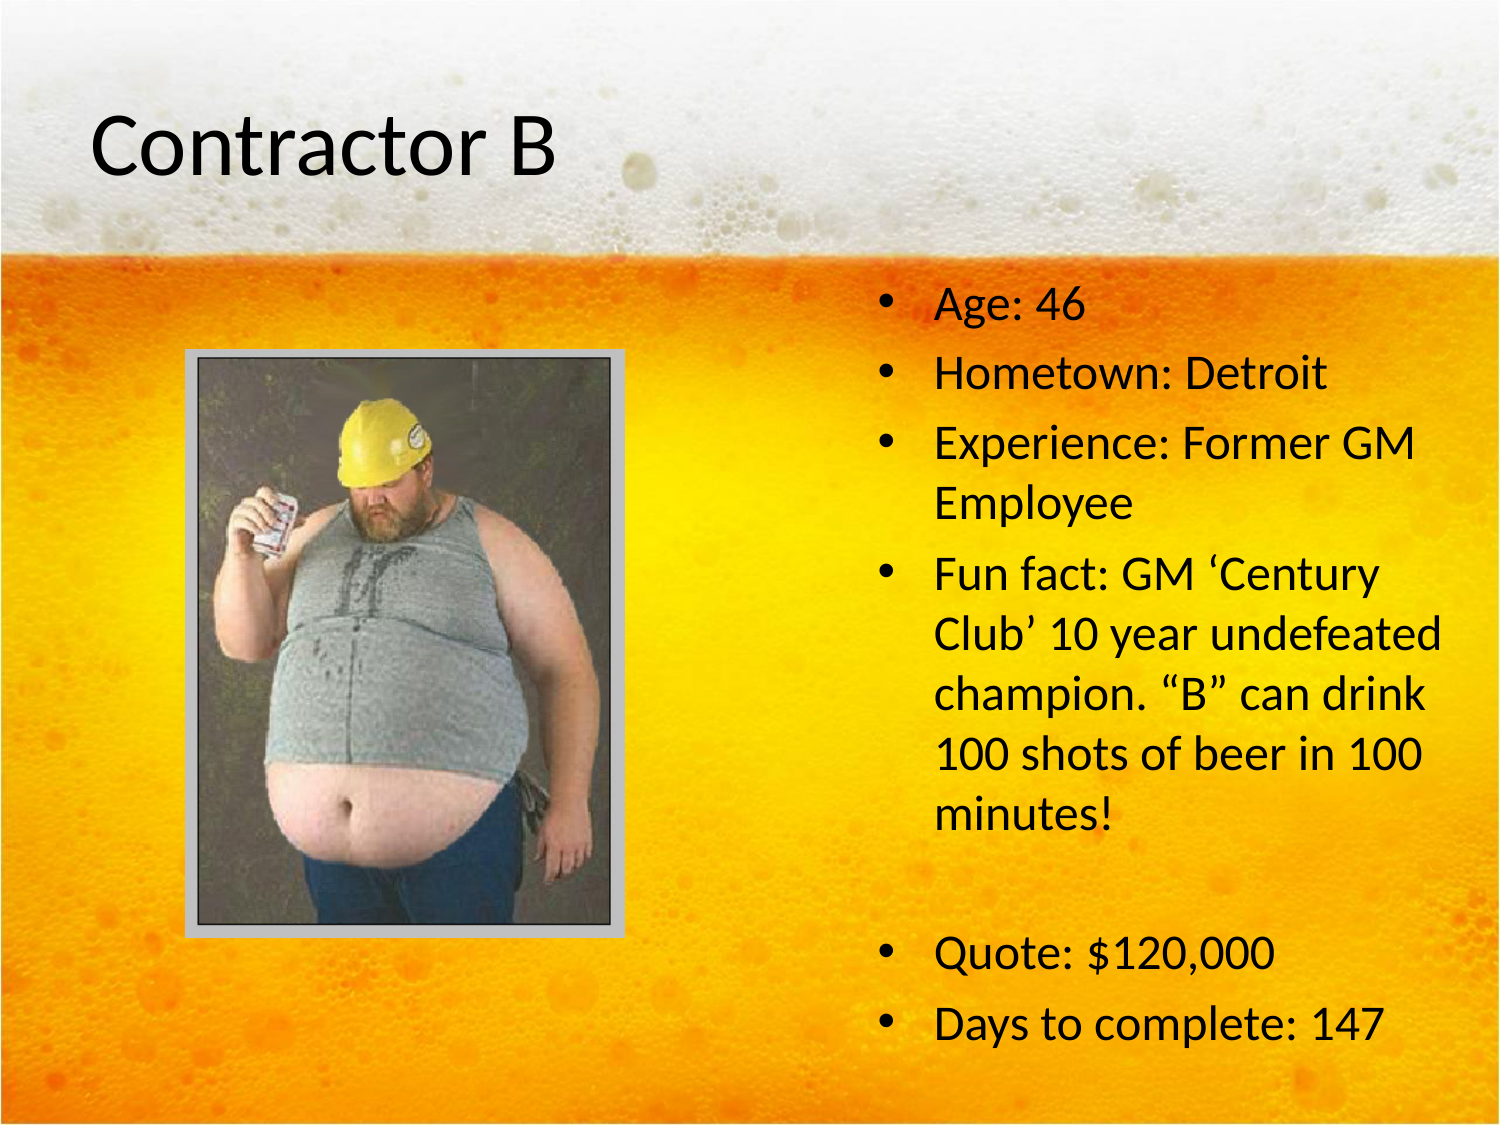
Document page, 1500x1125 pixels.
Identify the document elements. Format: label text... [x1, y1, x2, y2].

picture [0, 0, 1500, 1125]
list Age: 46 Hometown: Detroit Experience: Former GM Employee Fun fact: GM ‘Century Club’ 10 year undefeated champion. “B” can drink 100 shots of beer in 100 minutes! Quote: $120,000 Days to complete: 147 [862, 262, 1463, 1125]
title Contractor B [75, 45, 1425, 233]
